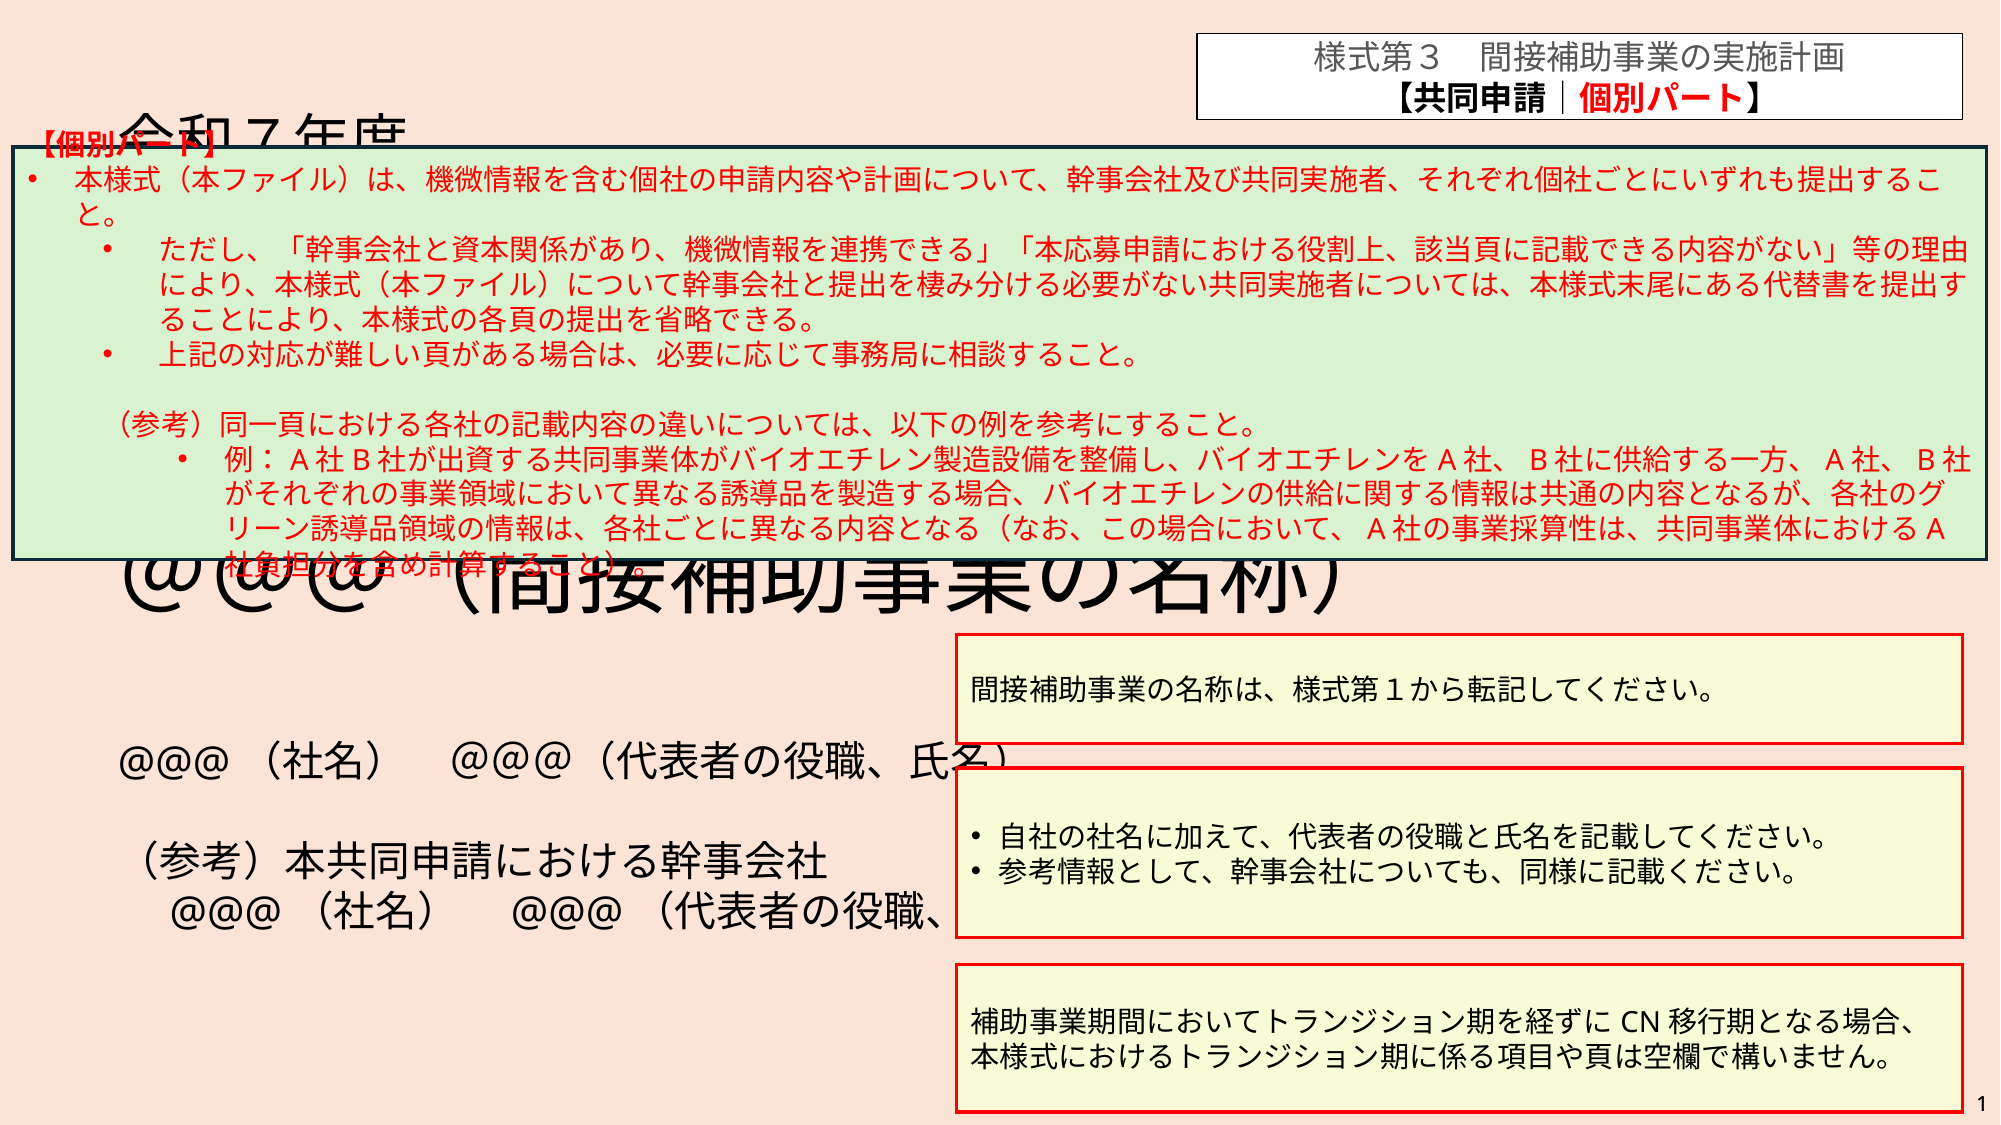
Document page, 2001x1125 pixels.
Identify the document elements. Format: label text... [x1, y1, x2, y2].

text_box @@@（社名） ＠＠＠（代表者の役職、氏名） （参考）本共同申請における幹事会社 @@@（社名） @@@（代表者の役職、氏名） [101, 726, 1998, 963]
text_box 【個別パート】 本様式（本ファイル）は、機微情報を含む個社の申請内容や計画について、幹事会社及び共同実施者、それぞれ個社ごとにいずれも提出すること。 ただし、「幹事会社と資本関係があり、機微情報を連携できる」「本応募申請における役割上、該当頁に記載できる内容がない」等の理由により、本様式（本ファイル）について幹事会社と提出を棲み分ける必要がない共同実施者については、本様式末尾にある代替書を提出することにより、本様式の各頁の提出を省略できる。 上記の対応が難しい頁がある場合は、必要に応じて事務局に相談すること。 （参考）同一頁における各社の記載内容の違いについては、以下の例を参考にすること。 例：A社B社が出資する共同事業体がバイオエチレン製造設備を整備し、バイオエチレンをA社、B社に供給する一方、A社、B社がそれぞれの事業領域において異なる誘導品を製造する場合、バイオエチレンの供給に関する情報は共通の内容となるが、各社のグリーン誘導品領域の情報は、各社ごとに異なる内容となる（なお、この場合において、A社の事業採算性は、共同事業体におけるA社負担分を含め計算すること）。 [11, 145, 1988, 561]
text_box 自社の社名に加えて、代表者の役職と氏名を記載してください。 参考情報として、幹事会社についても、同様に記載ください。 [955, 766, 1964, 939]
text_box 令和７年度 排出削減が困難な産業におけるエネルギー・製造プロセス転換支援事業 事業Ⅱ（化学・紙パルプ・セメント等）（二次公募） 燃料転換又は構造転換（燃料転換） [102, 105, 1897, 145]
text_box 補助事業期間においてトランジション期を経ずにCN移行期となる場合、本様式におけるトランジション期に係る項目や頁は空欄で構いません。 [955, 963, 1964, 1114]
text_box 間接補助事業の名称は、様式第１から転記してください。 [955, 633, 1964, 745]
title ＠＠＠（間接補助事業の名称） [102, 561, 1898, 651]
text_box 様式第３ 間接補助事業の実施計画 【共同申請│個別パート】 [1195, 32, 1964, 121]
